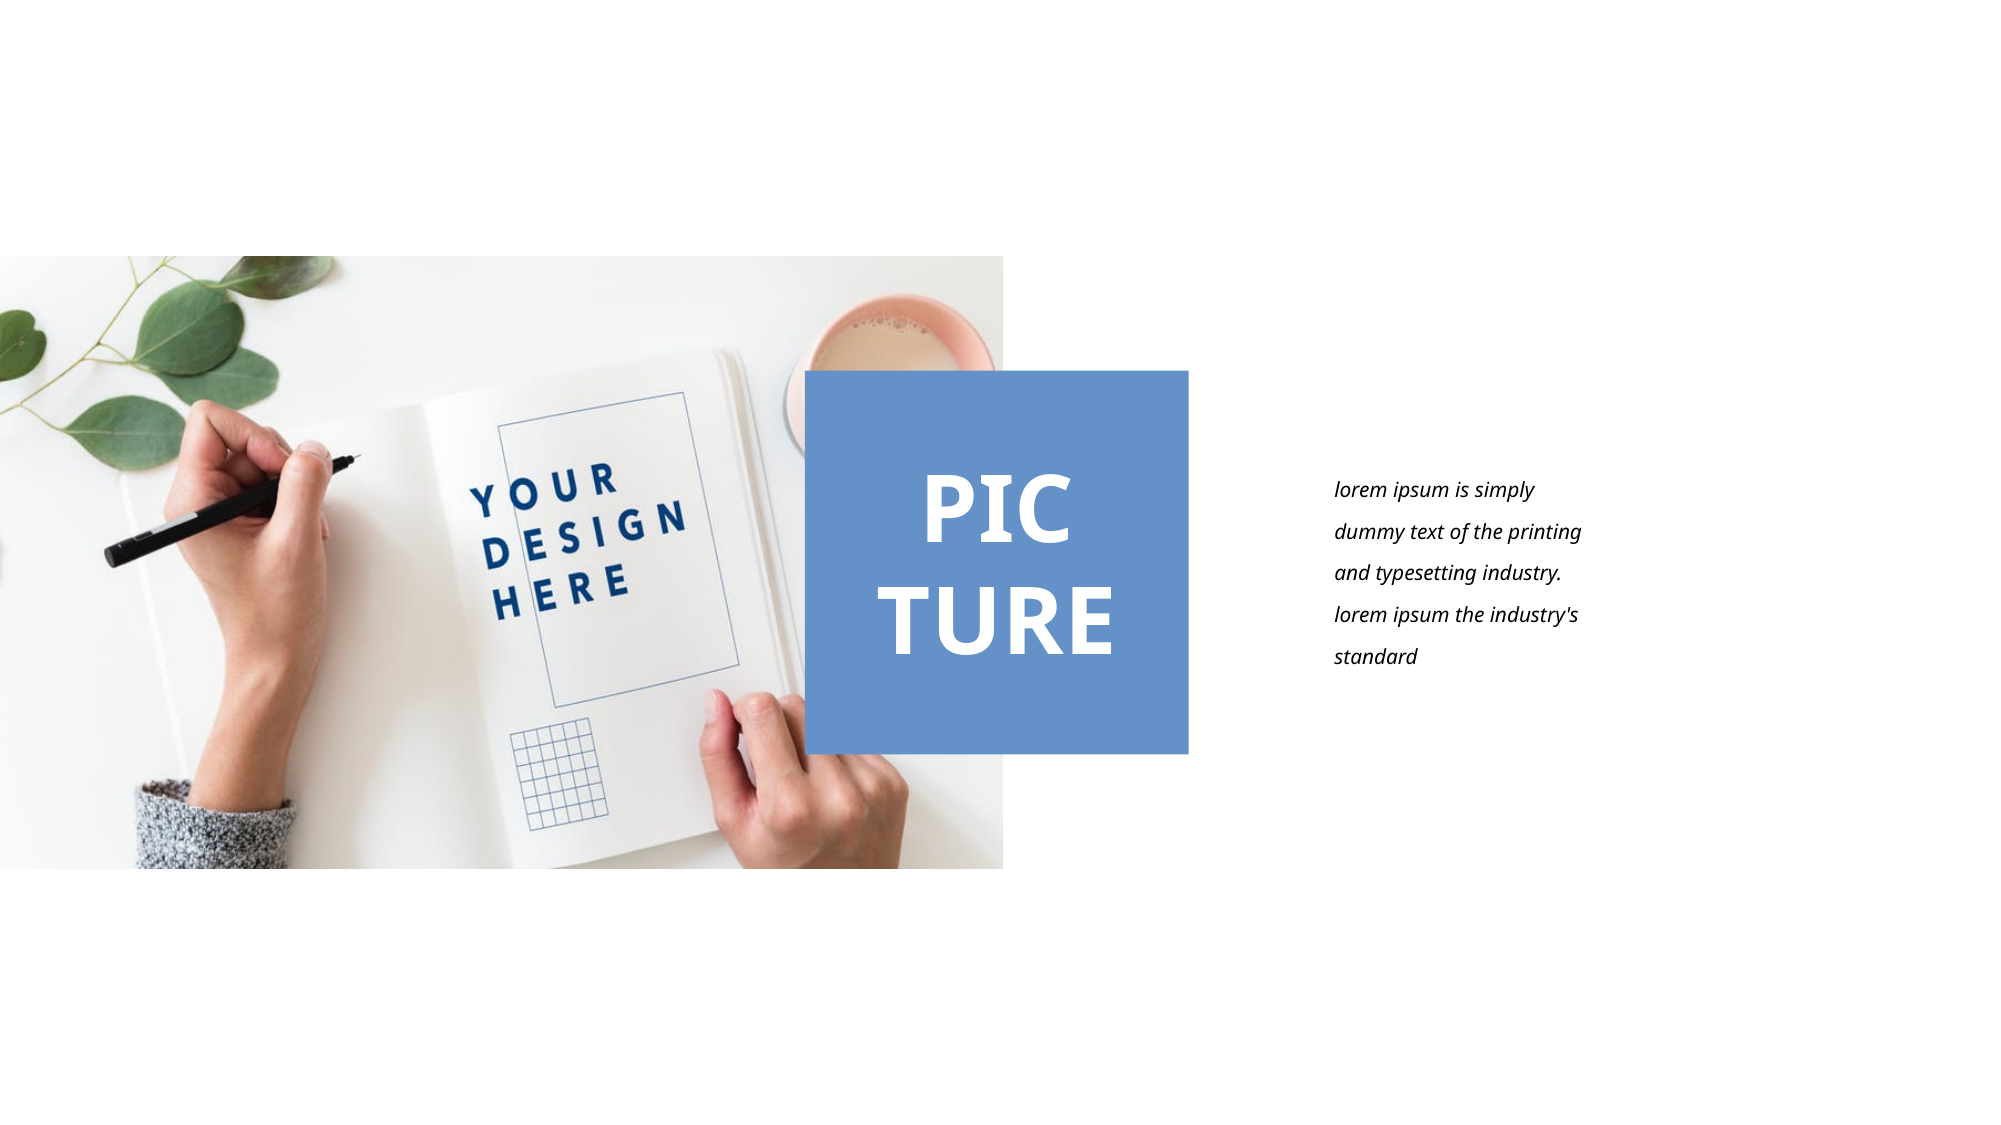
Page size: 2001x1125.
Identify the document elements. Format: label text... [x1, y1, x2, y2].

picture [0, 256, 1004, 869]
text_box [1004, 369, 1190, 755]
text_box lorem ipsum is simply dummy text of the printing and typesetting industry. lorem ipsum the industry's standard [1319, 452, 1620, 676]
text_box PIC TURE [1004, 441, 1146, 681]
